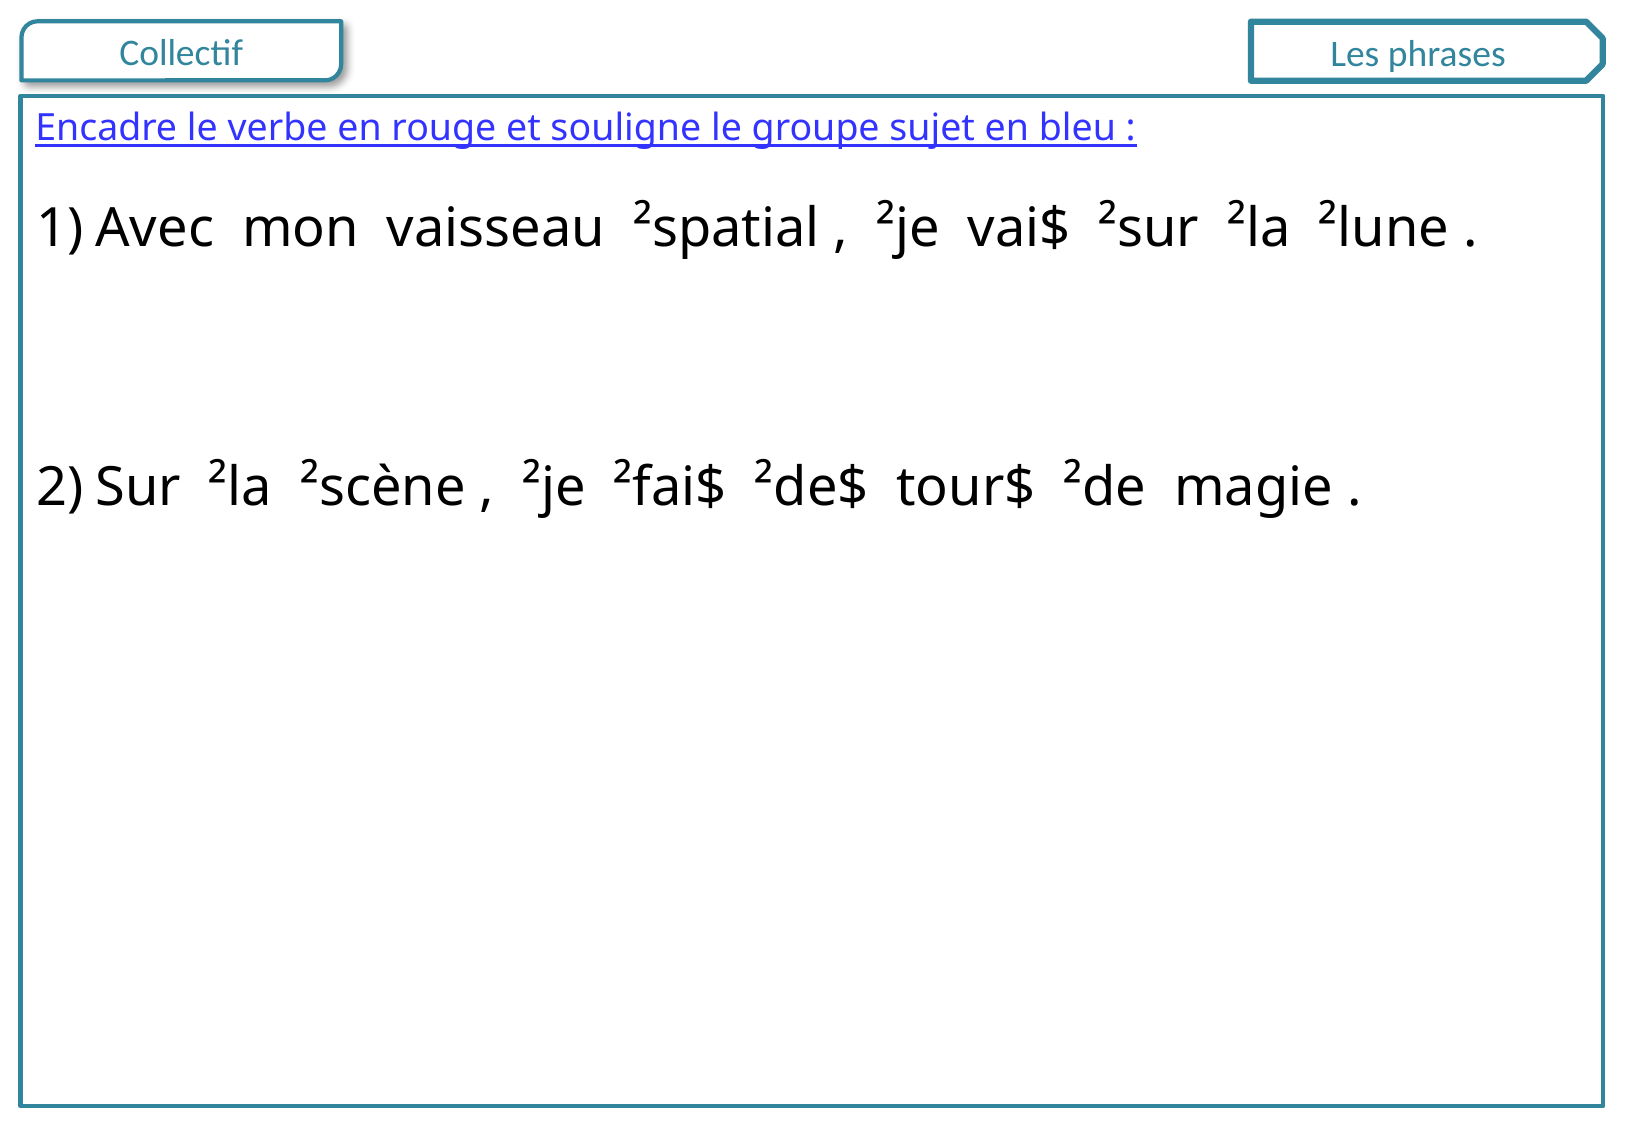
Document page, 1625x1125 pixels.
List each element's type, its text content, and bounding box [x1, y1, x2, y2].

list Les phrases [1251, 21, 1585, 81]
list Encadre le verbe en rouge et souligne le groupe sujet en bleu : [18, 94, 1605, 1108]
list Avec mon vaisseau ²spatial , ²je vai$ ²sur ²la ²lune . Sur ²la ²scène , ²je ²fai$ ²de$ tour$ ²de magie . [21, 184, 1604, 1106]
